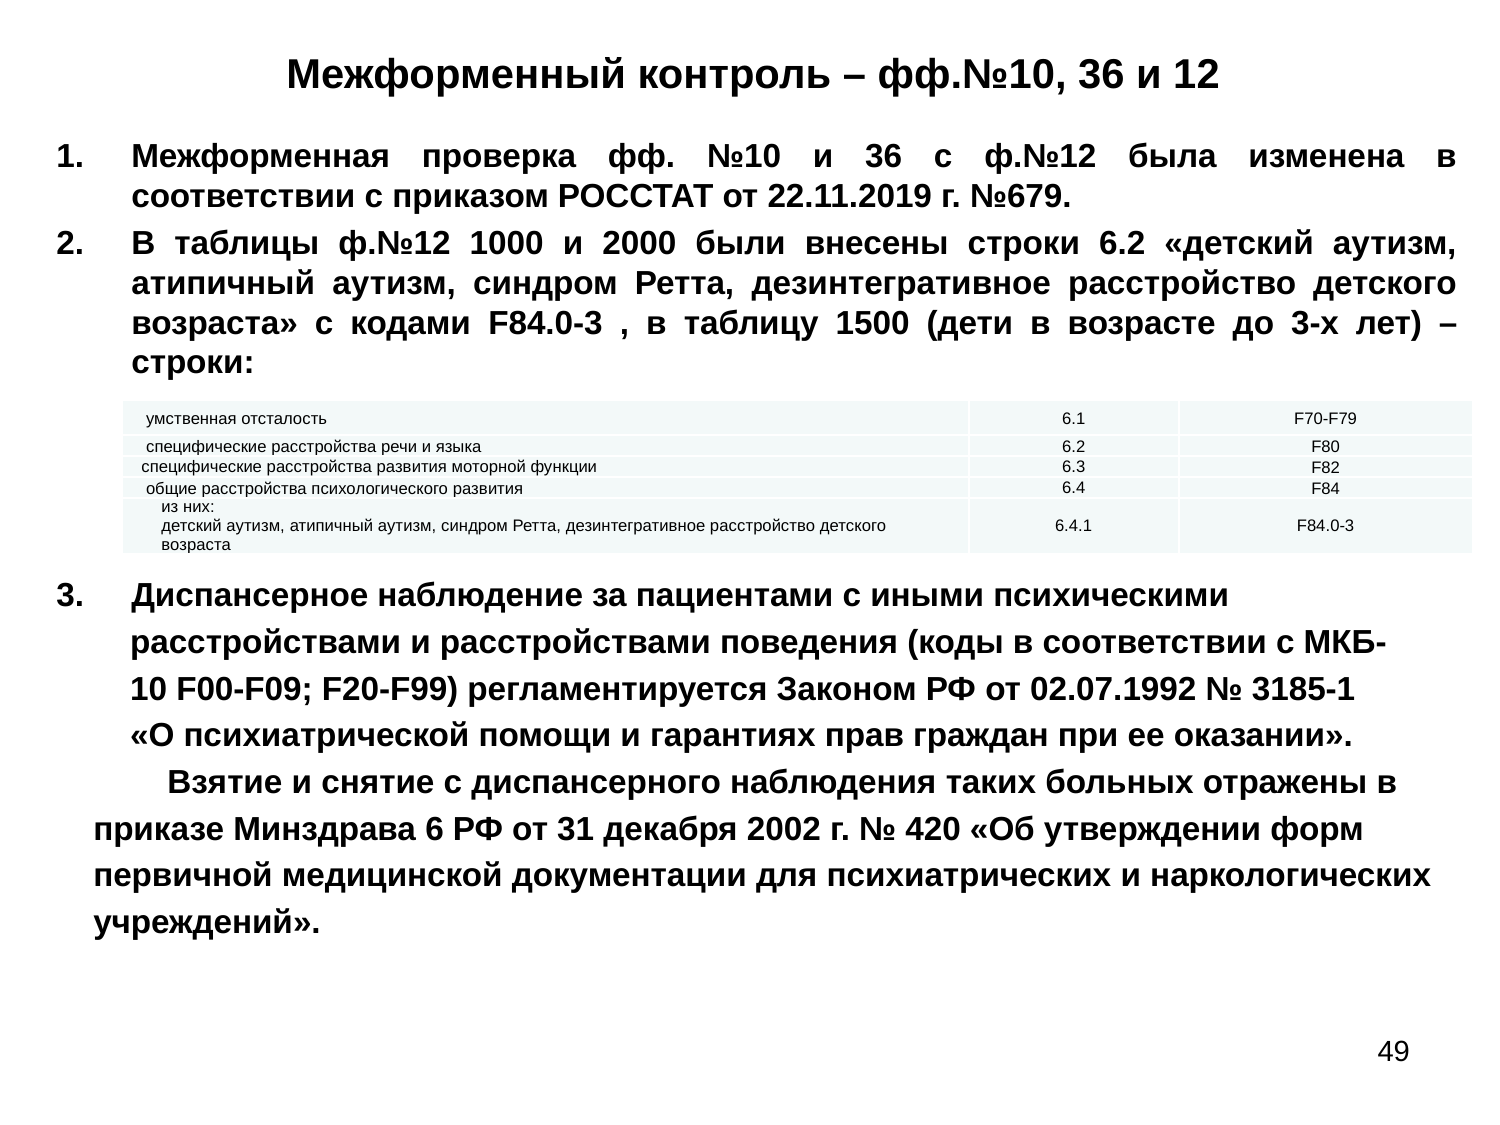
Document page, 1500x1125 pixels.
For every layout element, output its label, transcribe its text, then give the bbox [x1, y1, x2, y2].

table_header F70-F79 [1180, 401, 1472, 434]
title Межформенный контроль – фф.№10, 36 и 12 [77, 30, 1429, 113]
table_header умственная отсталость [123, 401, 968, 434]
table_cell F82 [1180, 457, 1472, 476]
table_cell из них: детский аутизм, атипичный аутизм, синдром Ретта, дезинтегративное расстройство детского возраста [123, 499, 968, 553]
list Межформенная проверка фф. №10 и 36 с ф.№12 была изменена в соответствии с приказом РОССТАТ от 22.11.2019 г. №679. В таблицы ф.№12 1000 и 2000 были внесены строки 6.2 «детский аутизм, атипичный аутизм, синдром Ретта, дезинтегративное расстройство детского возраста» с кодами F84.0-3 , в таблицу 1500 (дети в возрасте до 3-х лет) – строки: Диспансерное наблюдение за пациентами с иными психическими расстройствами и расстройствами поведения (коды в соответствии с МКБ- 10 F00-F09; F20-F99) регламентируется Законом РФ от 02.07.1992 № 3185-1 «О психиатрической помощи и гарантиях прав граждан при ее оказании». Взятие и снятие с диспансерного наблюдения таких больных отражены в приказе Минздрава 6 РФ от 31 декабря 2002 г. № 420 «Об утверждении форм первичной медицинской документации для психиатрических и наркологических учреждений». [41, 126, 1474, 1036]
table_cell 6.4 [970, 478, 1178, 497]
table_cell 6.2 [970, 436, 1178, 455]
table_cell 6.4.1 [970, 499, 1178, 553]
table_header 6.1 [970, 401, 1178, 434]
table_cell специфические расстройства речи и языка [123, 436, 968, 455]
table_cell общие расстройства психологического развития [123, 478, 968, 497]
table_cell F84.0-3 [1180, 499, 1472, 553]
table_cell специфические расстройства развития моторной функции [123, 457, 968, 476]
slide_number 49 [1074, 1024, 1425, 1103]
table_cell F84 [1180, 478, 1472, 497]
table_cell 6.3 [970, 457, 1178, 476]
table_cell F80 [1180, 436, 1472, 455]
